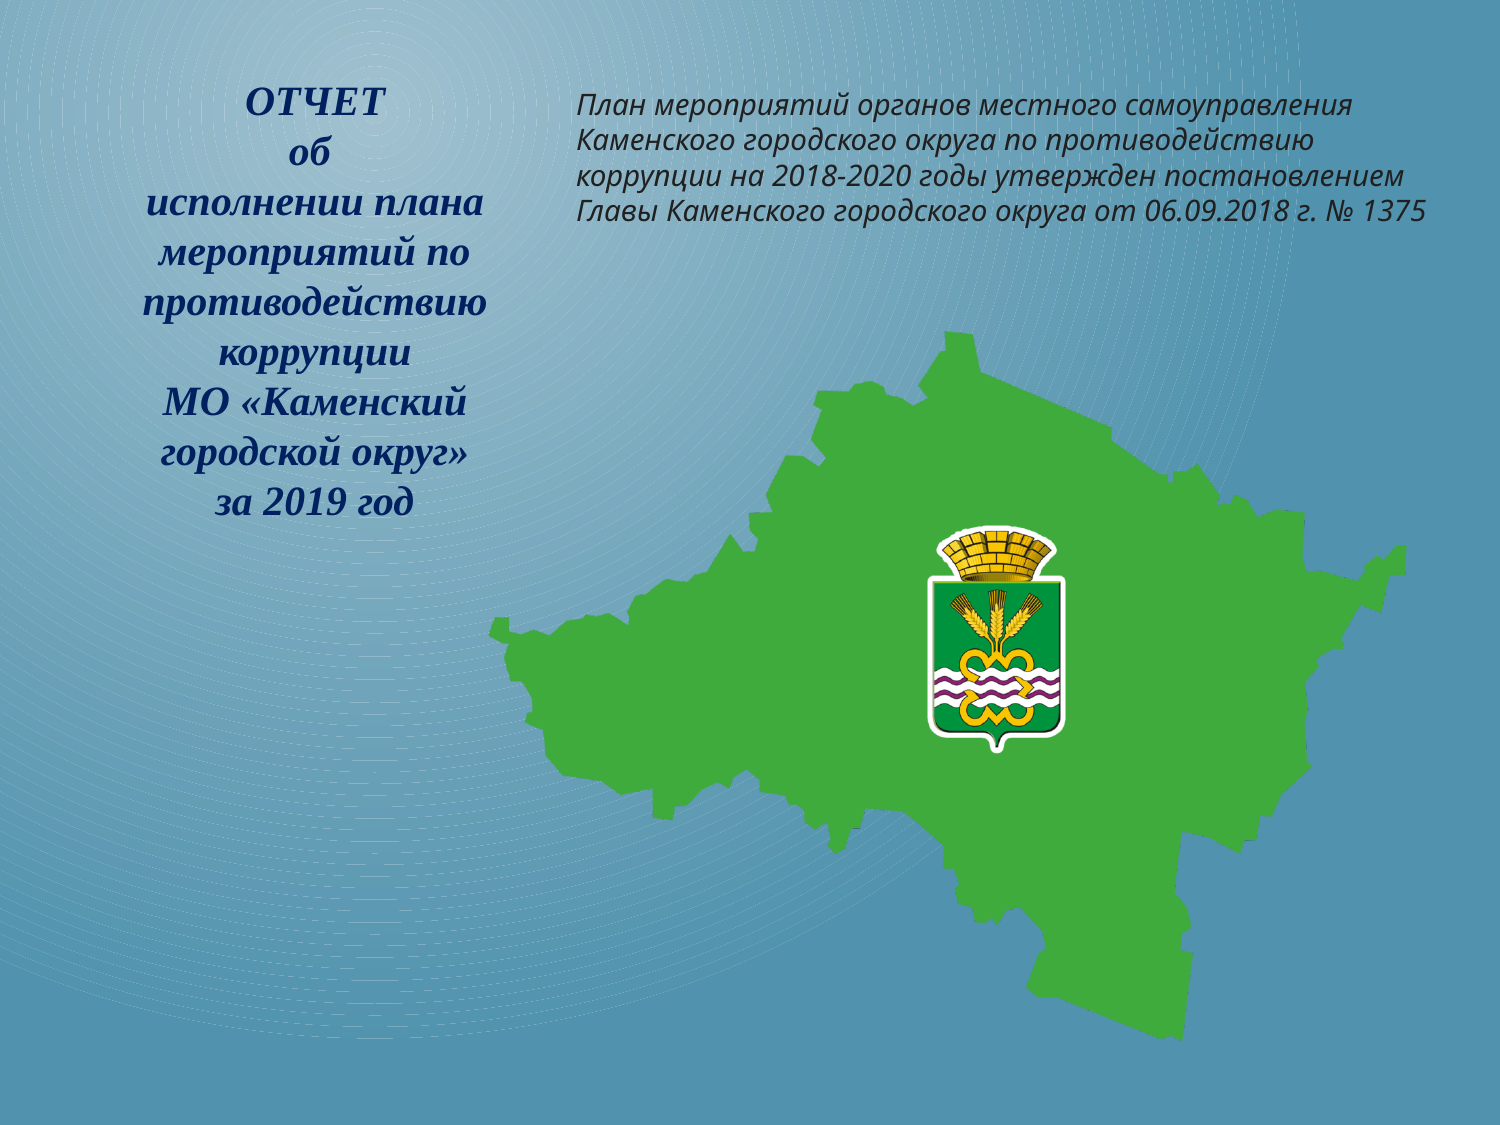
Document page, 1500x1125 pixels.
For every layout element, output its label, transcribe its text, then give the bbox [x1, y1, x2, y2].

picture [485, 326, 1410, 1048]
title ОТЧЕТ об исполнении плана мероприятий по противодействию коррупции МО «Каменский городской округ» за 2019 год [81, 66, 550, 811]
list План мероприятий органов местного самоуправления Каменского городского округа по противодействию коррупции на 2018-2020 годы утвержден постановлением Главы Каменского городского округа от 06.09.2018 г. № 1375 [561, 78, 1447, 268]
